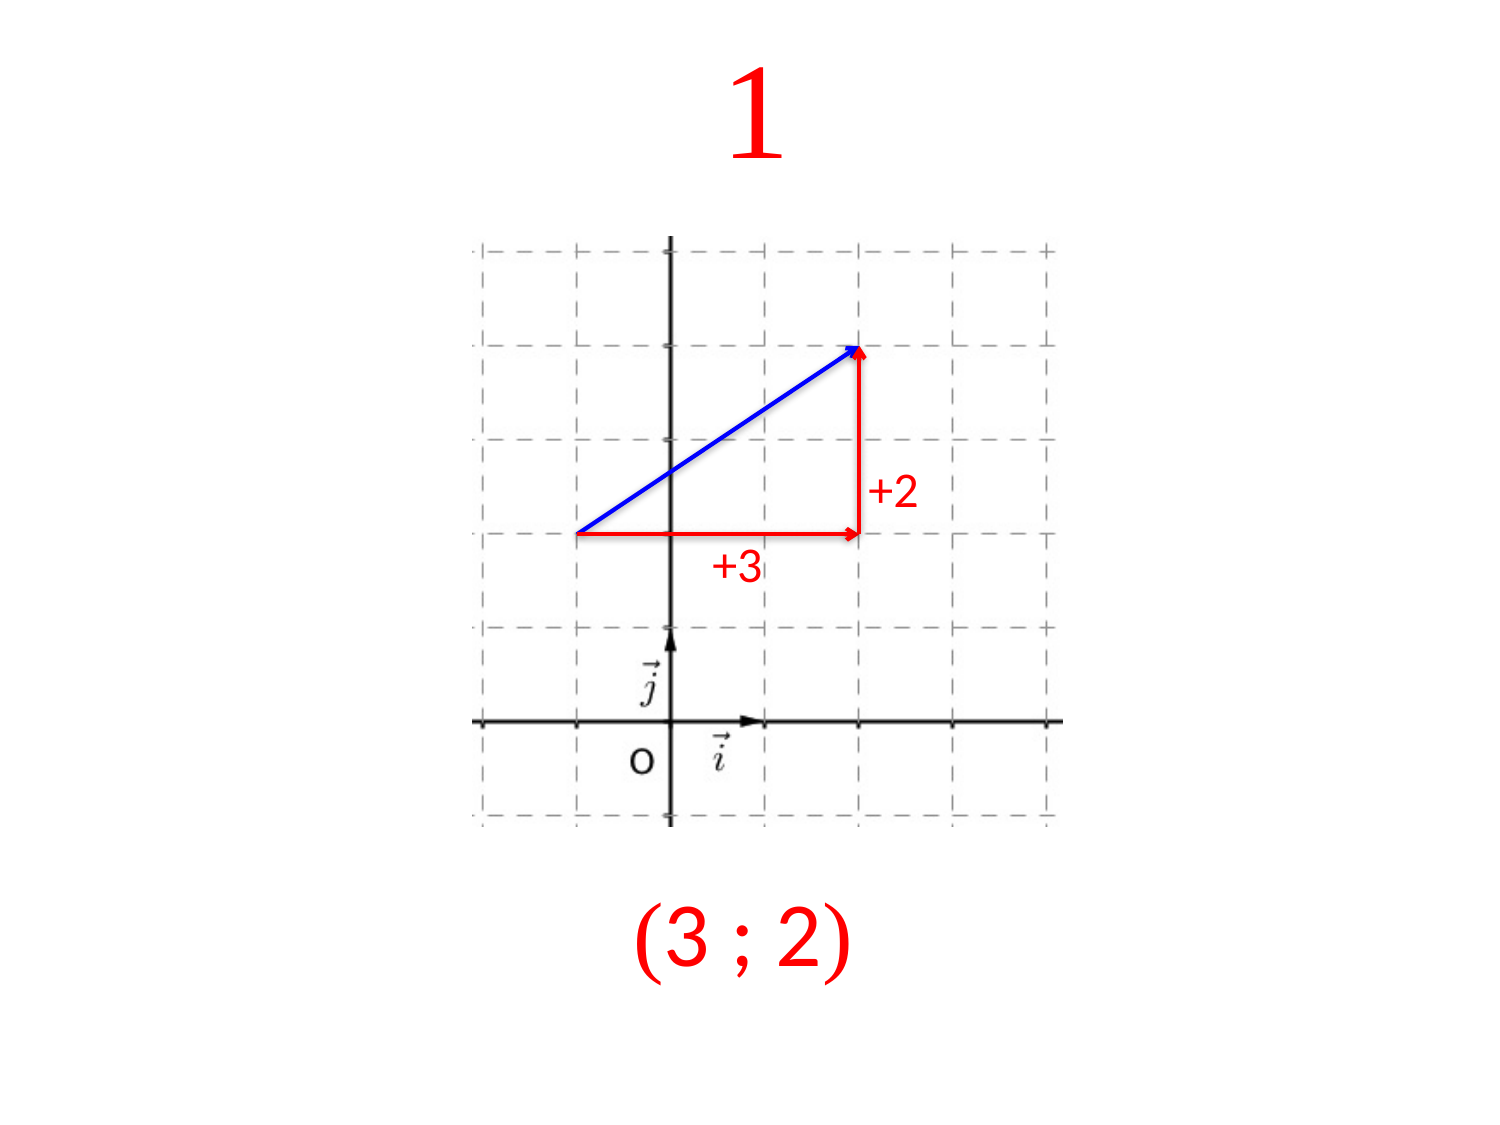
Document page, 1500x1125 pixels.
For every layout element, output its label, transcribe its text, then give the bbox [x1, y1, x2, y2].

text_box 1 [5, 0, 1500, 208]
text_box (3 ; 2) [618, 867, 878, 993]
picture [472, 235, 1064, 827]
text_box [576, 345, 859, 534]
